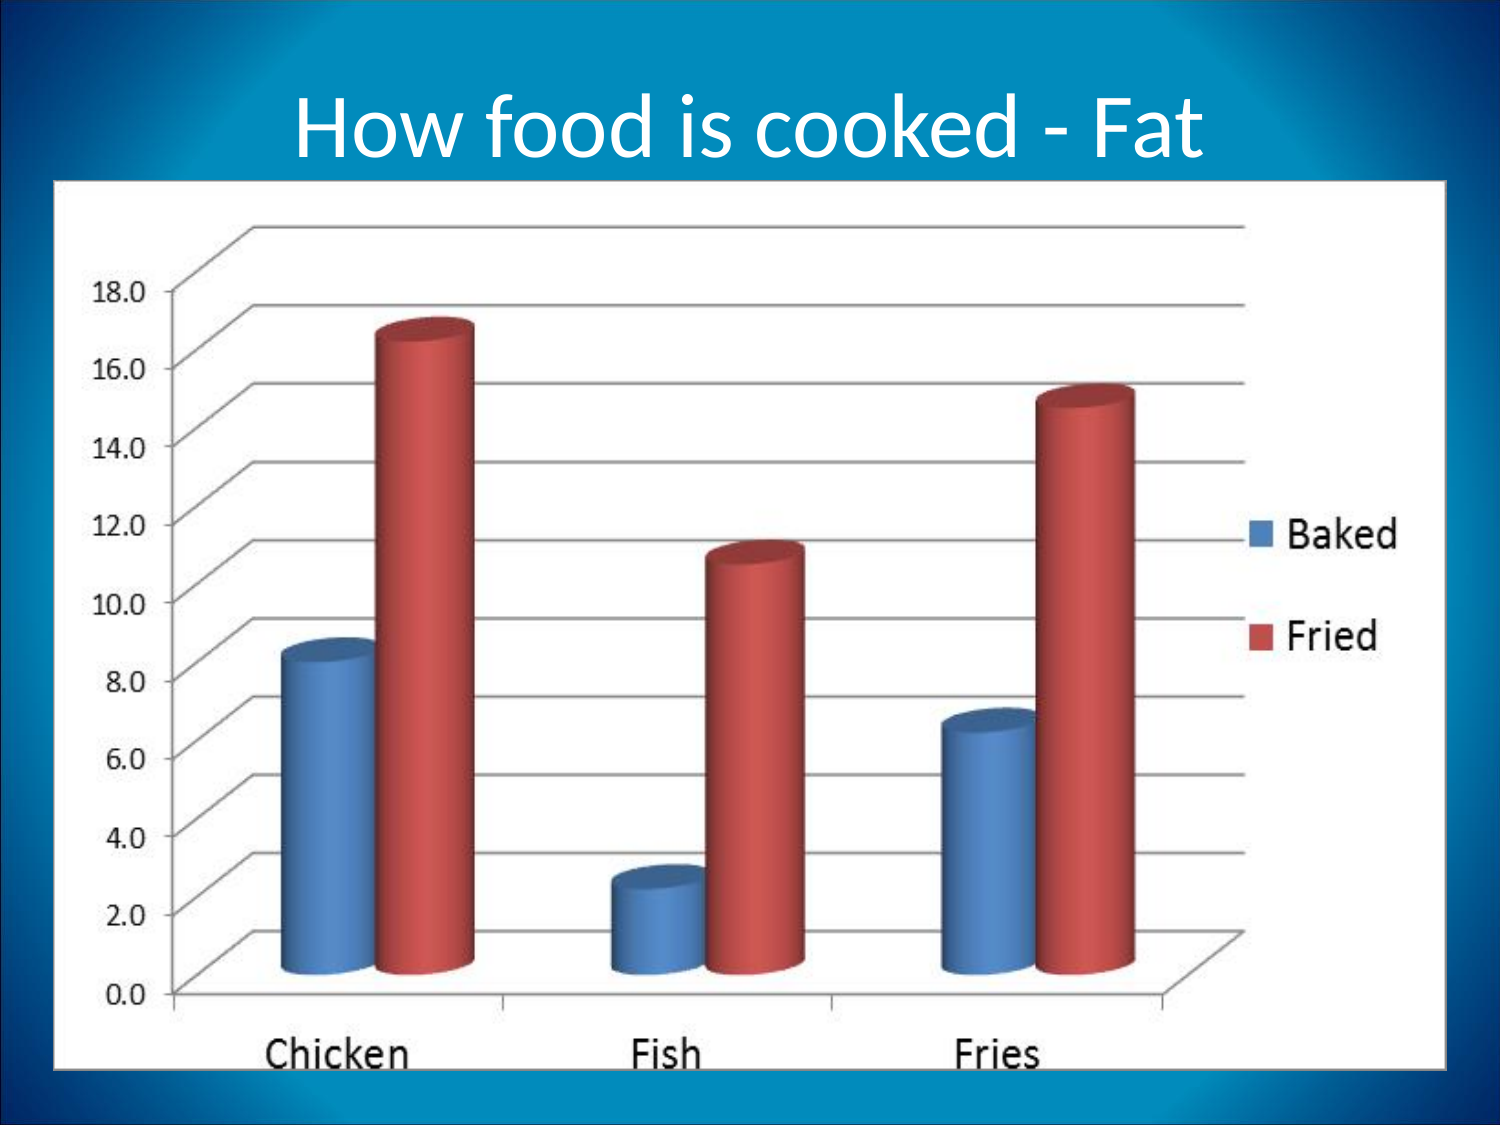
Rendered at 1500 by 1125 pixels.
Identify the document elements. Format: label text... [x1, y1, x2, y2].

title How food is cooked - Fat [74, 44, 1426, 178]
picture [0, 0, 1500, 1125]
